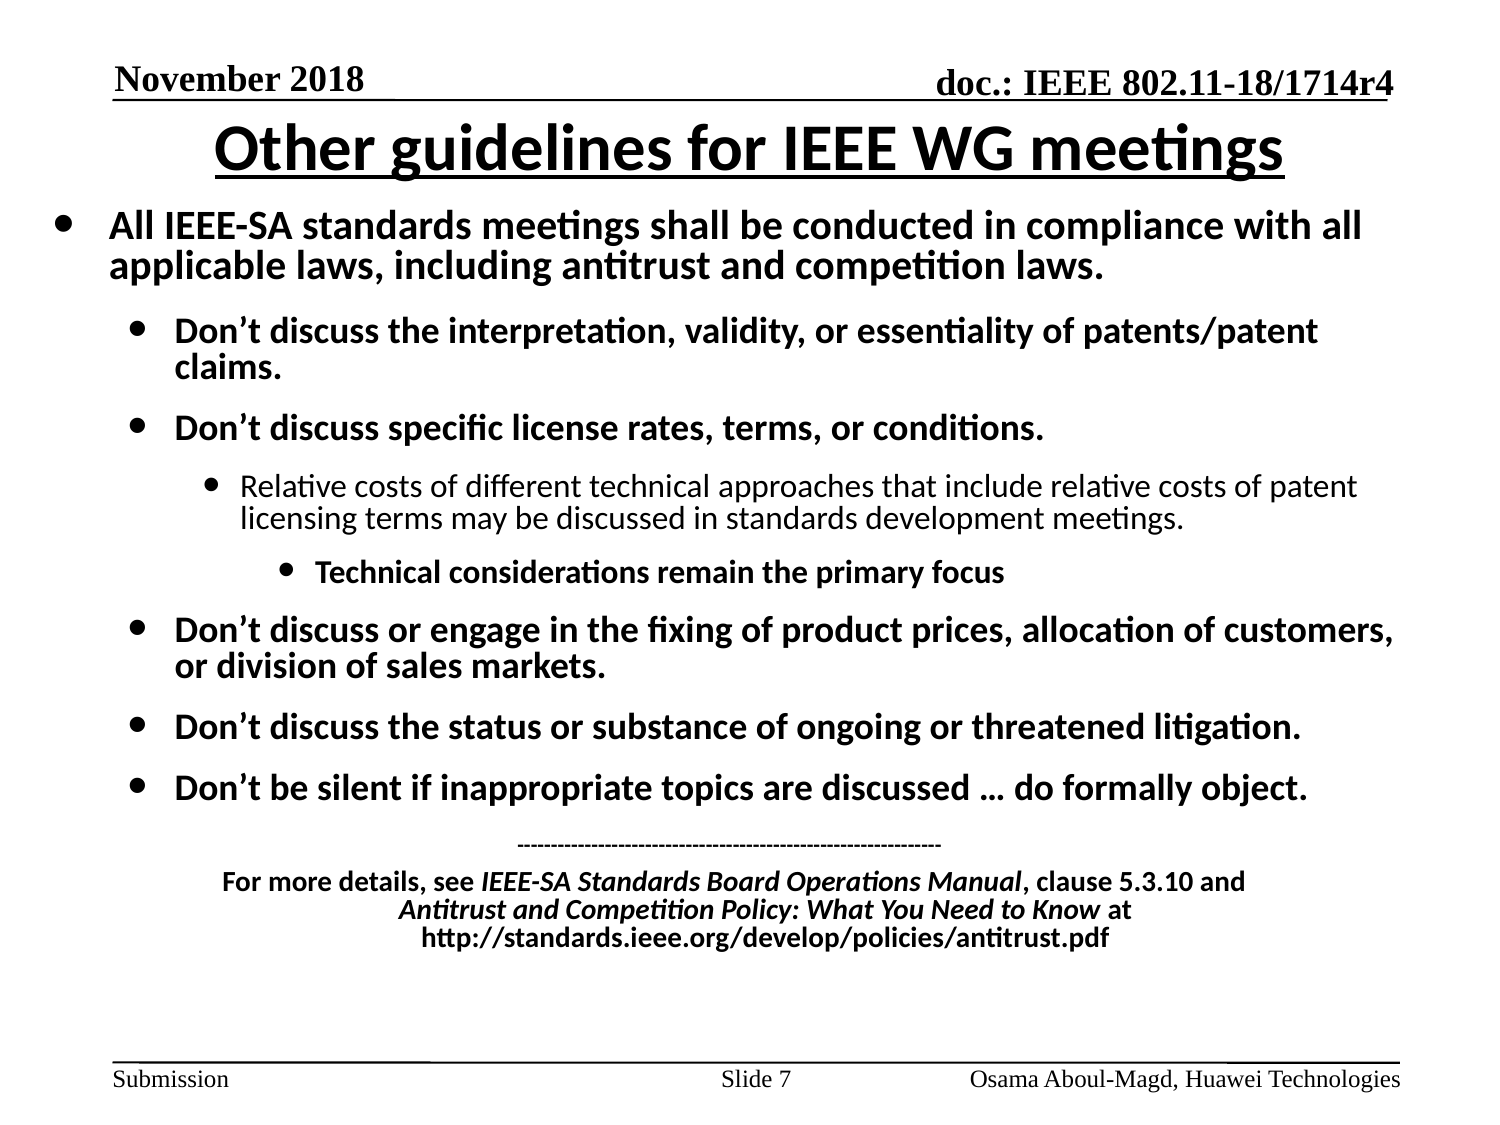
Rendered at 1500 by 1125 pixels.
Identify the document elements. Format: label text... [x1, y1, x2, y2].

list All IEEE-SA standards meetings shall be conducted in compliance with all applicable laws, including antitrust and competition laws. Don’t discuss the interpretation, validity, or essentiality of patents/patent claims. Don’t discuss specific license rates, terms, or conditions. Relative costs of different technical approaches that include relative costs of patent licensing terms may be discussed in standards development meetings. Technical considerations remain the primary focus Don’t discuss or engage in the fixing of product prices, allocation of customers, or division of sales markets. Don’t discuss the status or substance of ongoing or threatened litigation. Don’t be silent if inappropriate topics are discussed … do formally object. --------------------------------------------------------------- For more details, see IEEE-SA Standards Board Operations Manual, clause 5.3.10 and Antitrust and Competition Policy: What You Need to Know at http://standards.ieee.org/develop/policies/antitrust.pdf [37, 199, 1438, 875]
slide_number Slide 7 [712, 1061, 800, 1123]
footer Osama Aboul-Magd, Huawei Technologies [878, 1061, 1402, 1093]
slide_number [114, 54, 423, 100]
title Other guidelines for IEEE WG meetings [112, 112, 1388, 176]
